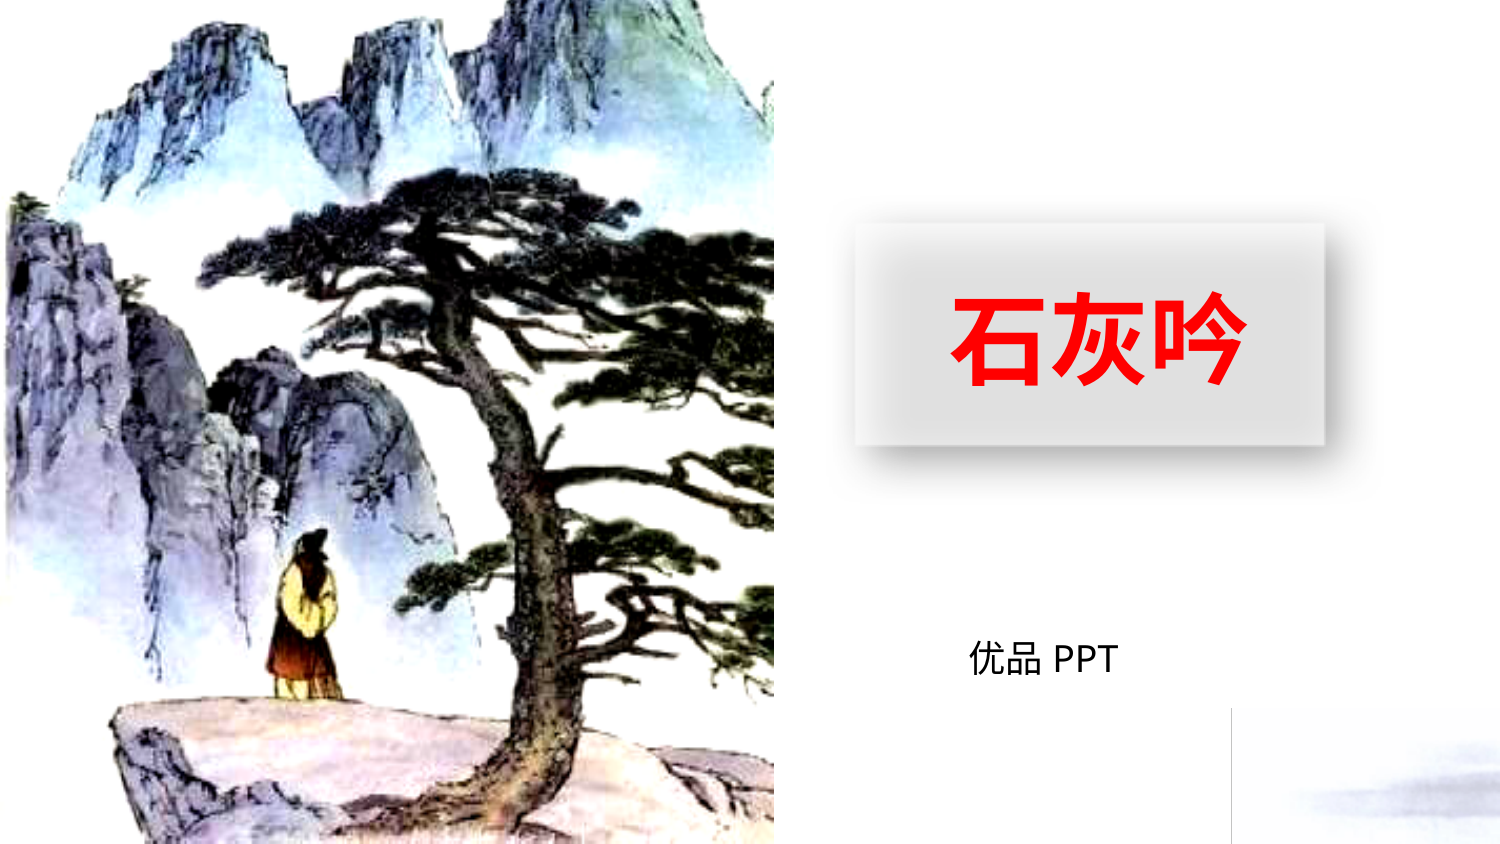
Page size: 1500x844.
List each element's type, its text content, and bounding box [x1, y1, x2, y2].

picture [0, 0, 774, 844]
picture [854, 222, 1326, 447]
text_box 优品PPT [953, 622, 1246, 687]
picture [1230, 708, 1500, 844]
